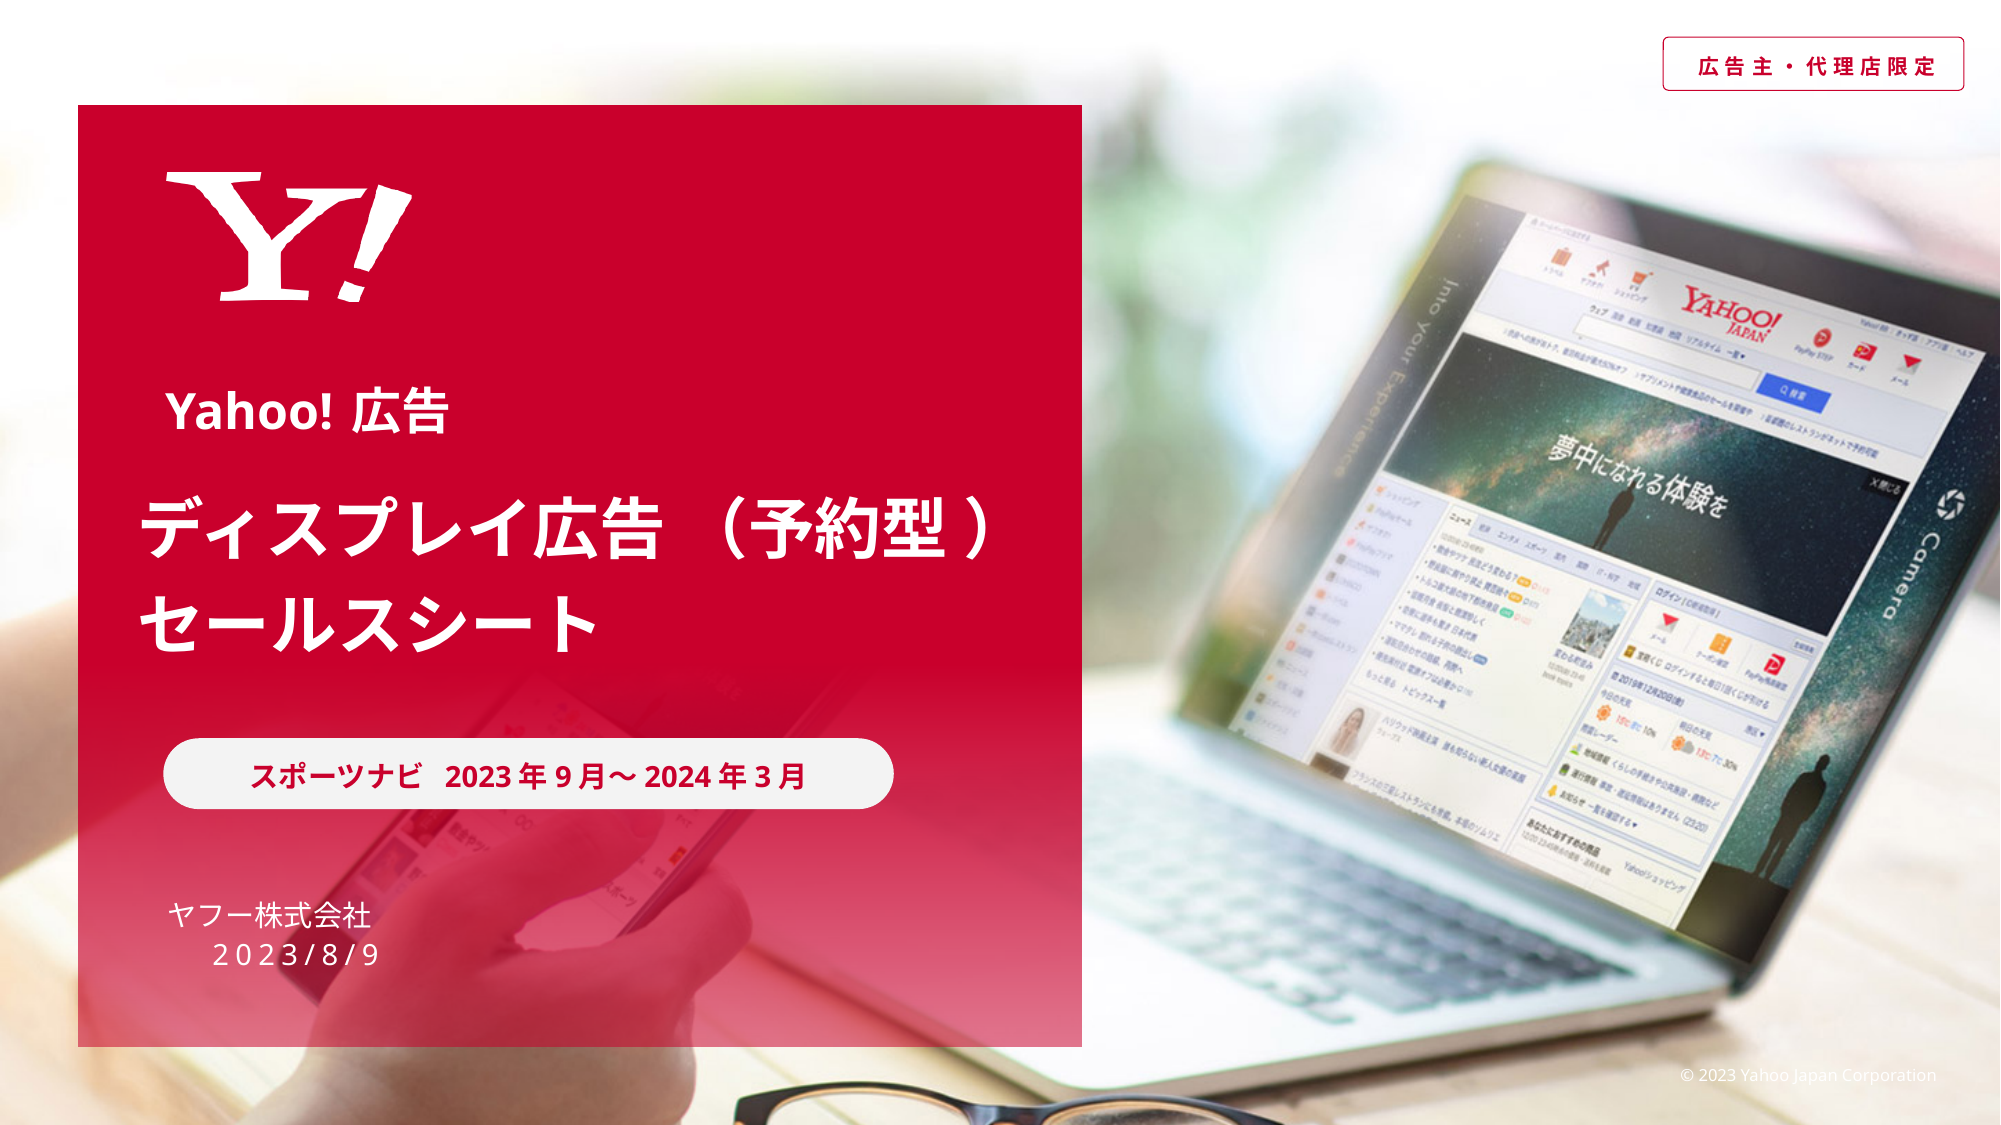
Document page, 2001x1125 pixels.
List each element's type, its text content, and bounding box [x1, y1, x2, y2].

picture [0, 0, 2000, 1125]
title ディスプレイ広告 （予約型 ） セールスシート [129, 457, 1070, 676]
